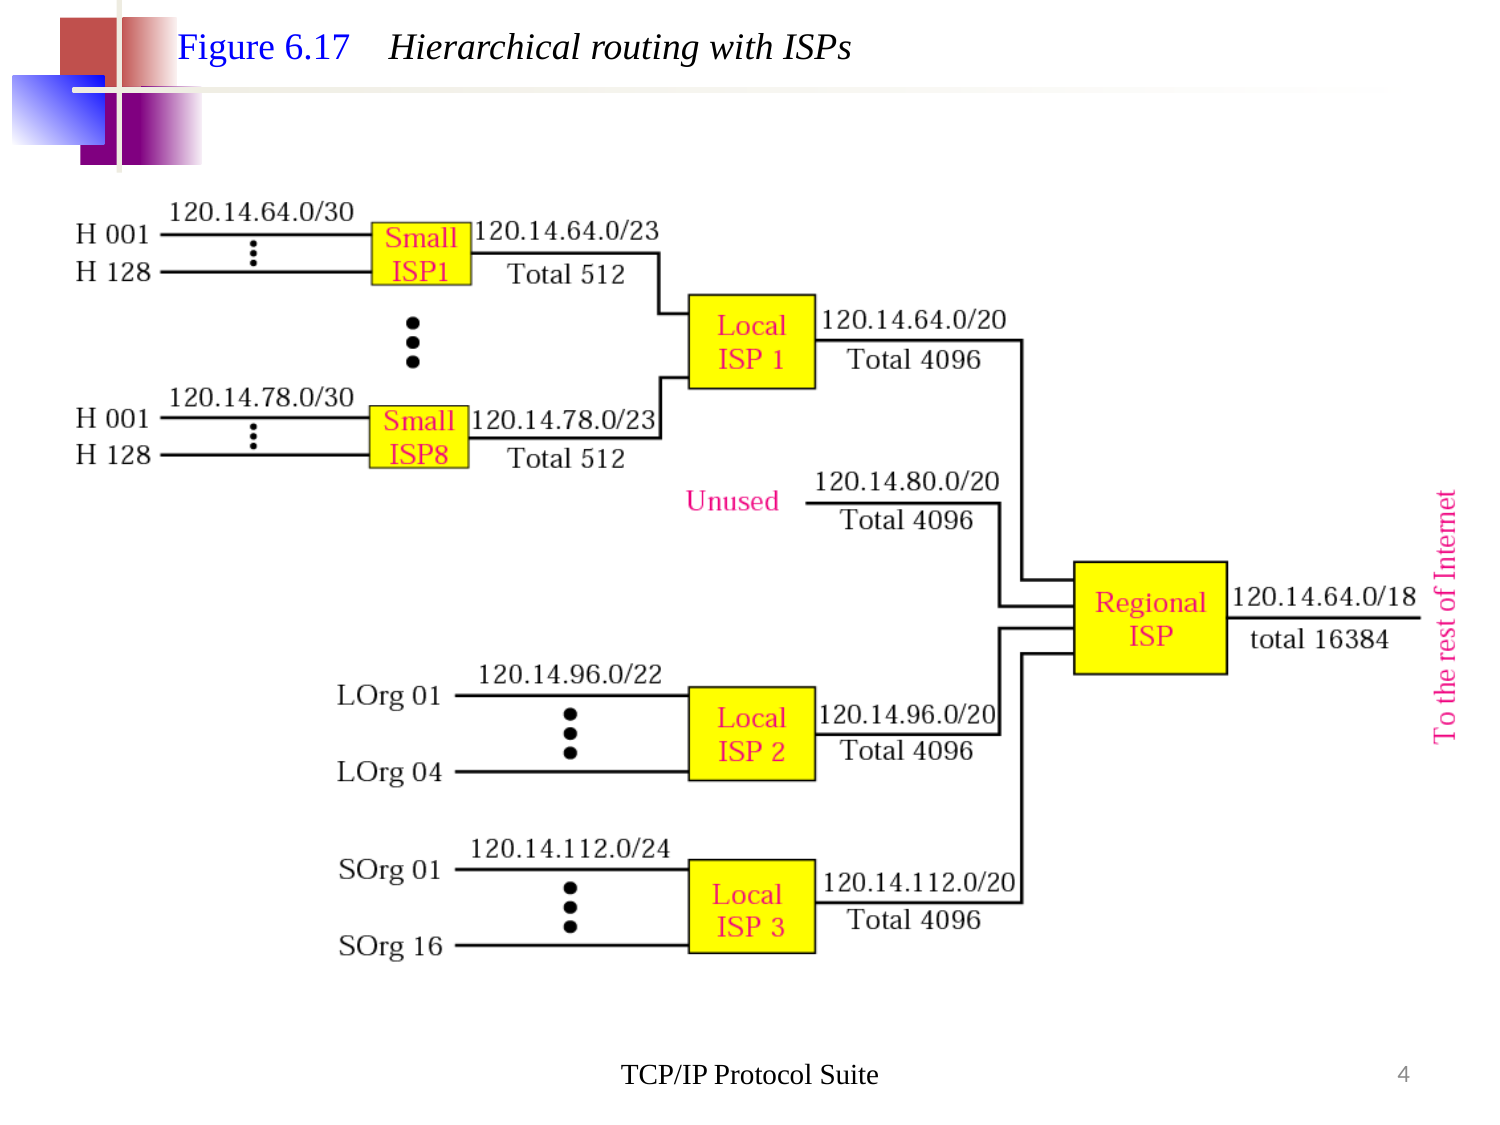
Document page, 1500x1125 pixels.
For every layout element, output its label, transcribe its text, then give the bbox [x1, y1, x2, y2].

slide_number 4 [1074, 1042, 1425, 1103]
text_box [60, 17, 116, 86]
text_box [80, 93, 116, 165]
picture [75, 195, 1463, 963]
text_box [72, 87, 1423, 93]
text_box [122, 93, 141, 165]
footer TCP/IP Protocol Suite [512, 1042, 988, 1103]
text_box Figure 6.17 Hierarchical routing with ISPs [162, 14, 1100, 75]
text_box [12, 75, 105, 145]
text_box [122, 17, 177, 86]
text_box [116, 0, 122, 87]
text_box [116, 93, 122, 173]
text_box [141, 93, 202, 165]
